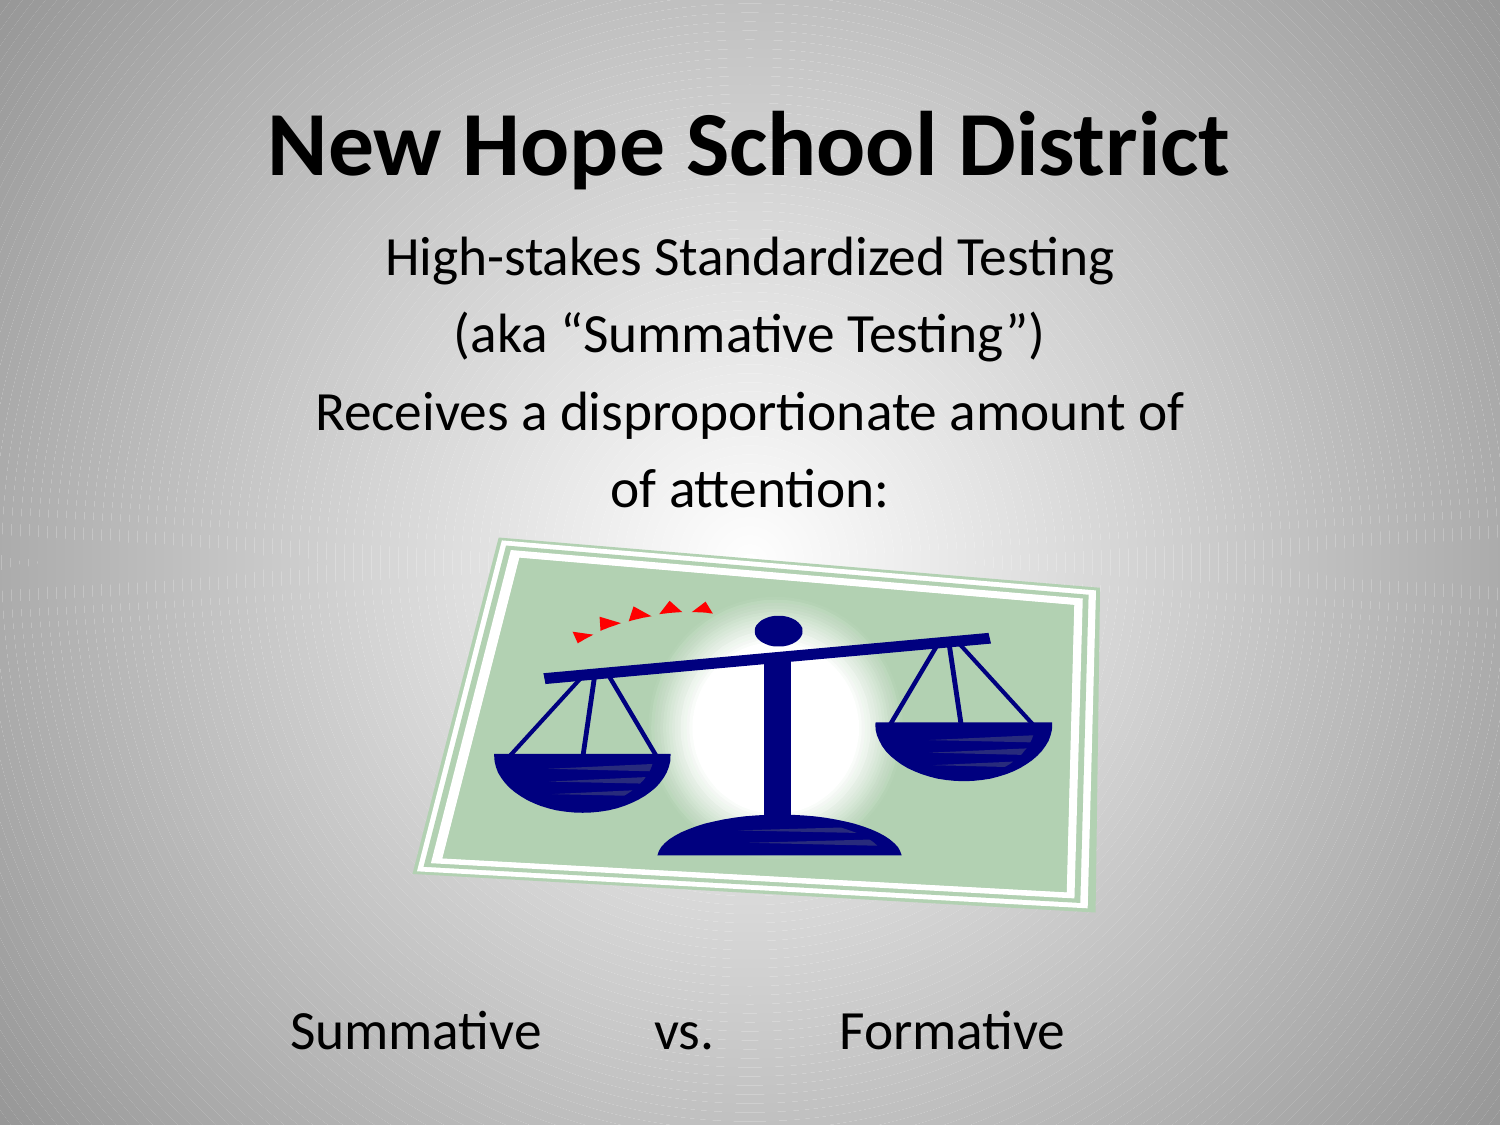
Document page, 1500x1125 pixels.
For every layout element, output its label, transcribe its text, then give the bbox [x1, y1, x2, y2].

title New Hope School District [75, 45, 1425, 212]
list High-stakes Standardized Testing (aka “Summative Testing”) Receives a disproportionate amount of of attention: Summative vs. Formative [75, 212, 1425, 1075]
picture [412, 537, 1101, 913]
